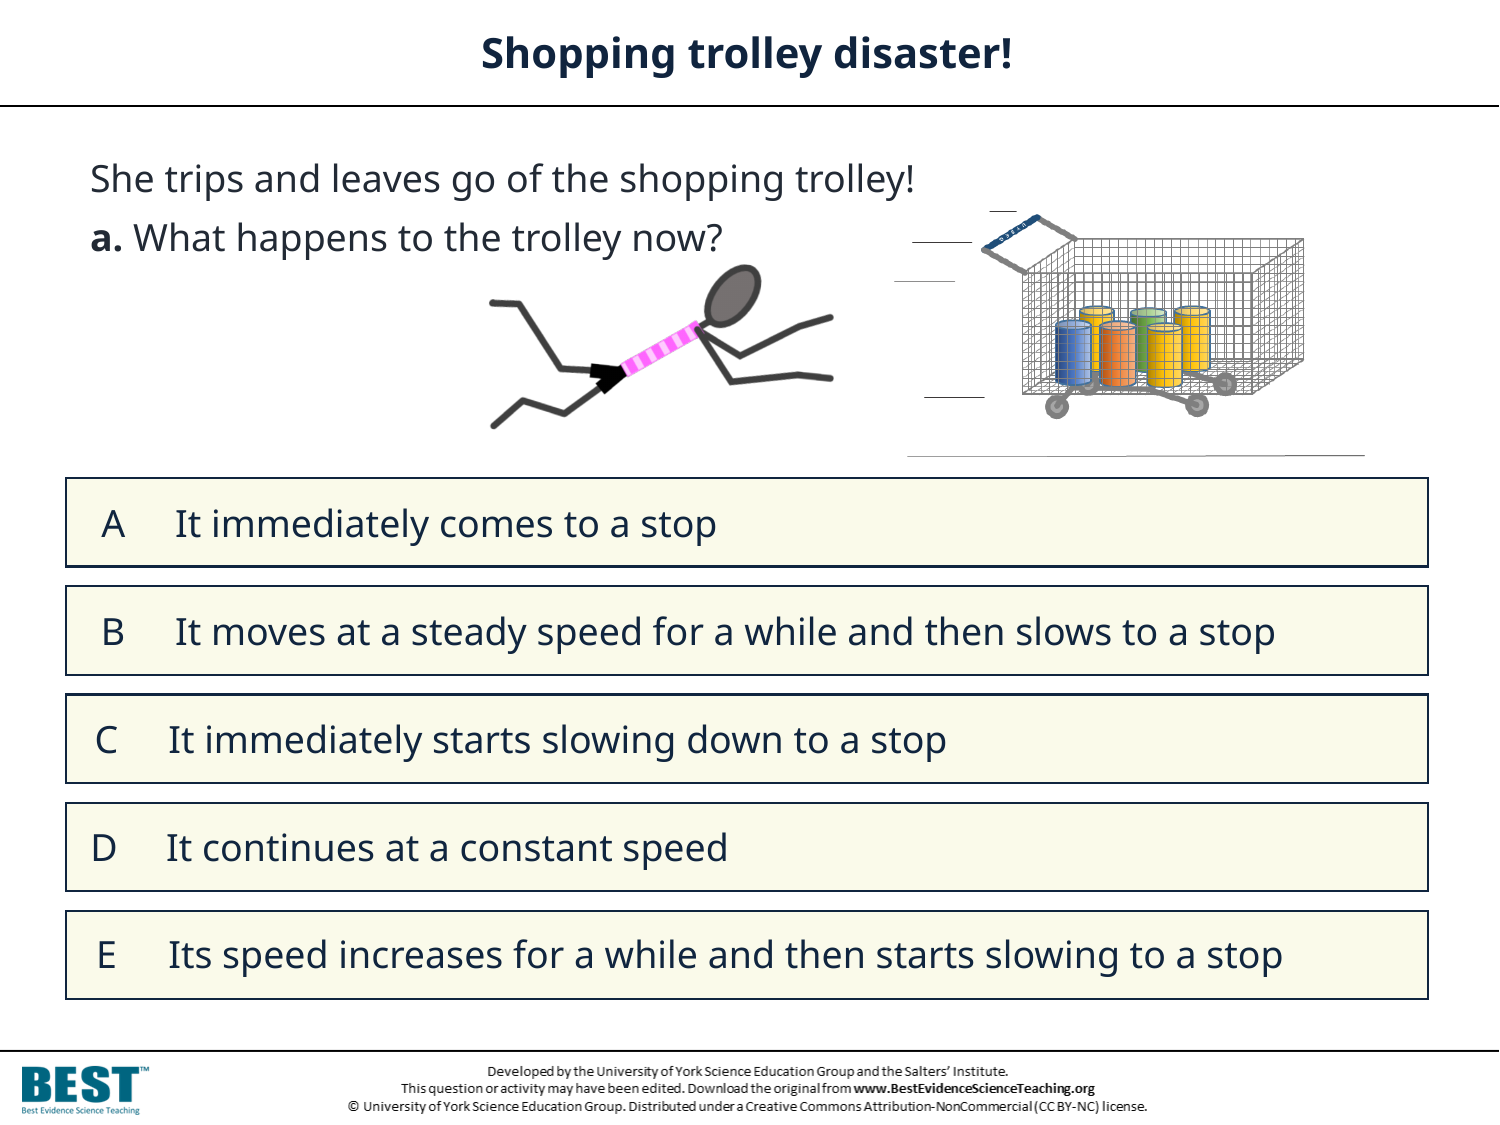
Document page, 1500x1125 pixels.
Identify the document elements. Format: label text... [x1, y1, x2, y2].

picture [0, 105, 1500, 1125]
text_box Shopping trolley disaster! [23, 4, 1471, 99]
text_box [484, 211, 1365, 457]
